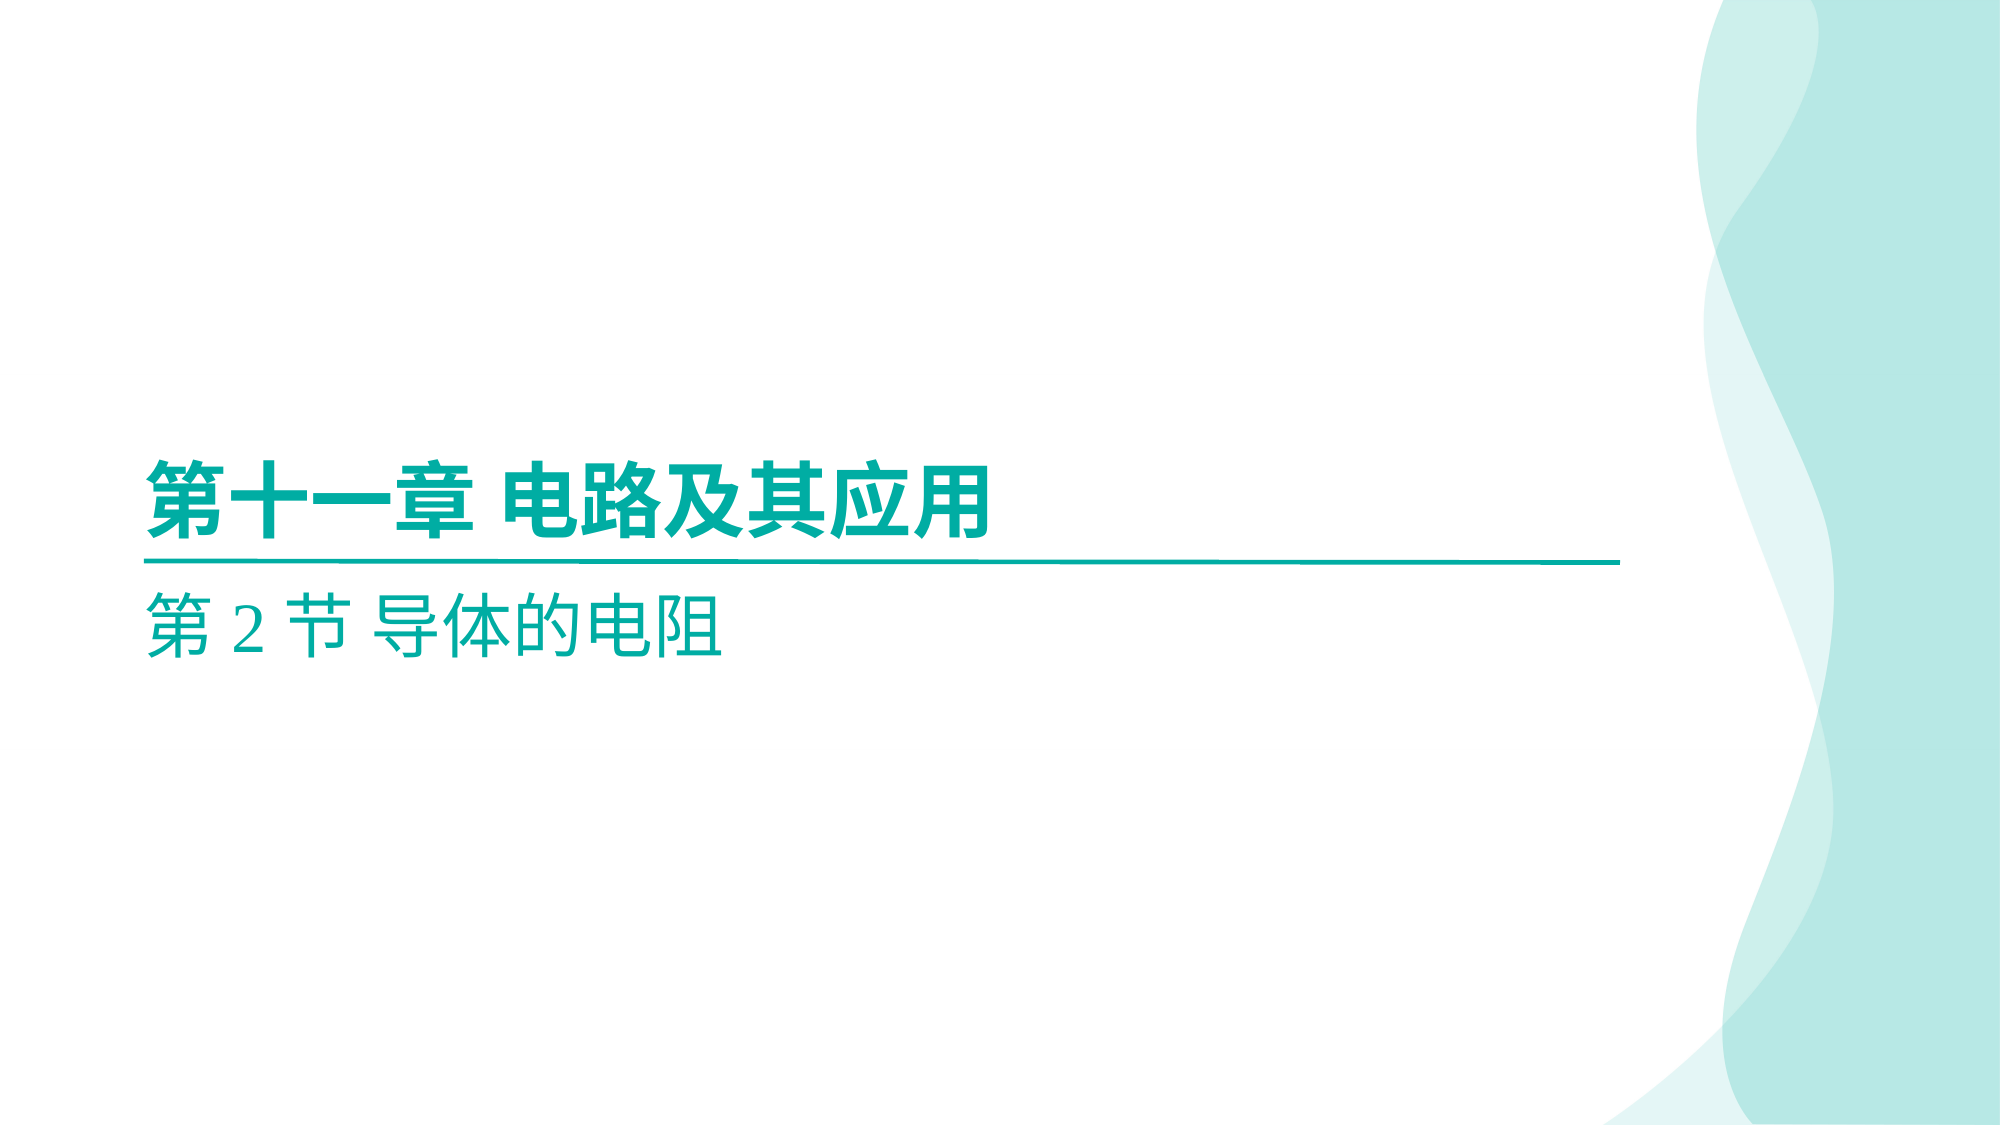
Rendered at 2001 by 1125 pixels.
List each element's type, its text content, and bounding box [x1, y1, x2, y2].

text_box 第2节 导体的电阻 [143, 572, 1875, 674]
text_box 第十一章 电路及其应用 [143, 436, 1875, 555]
picture [0, 0, 2000, 1125]
